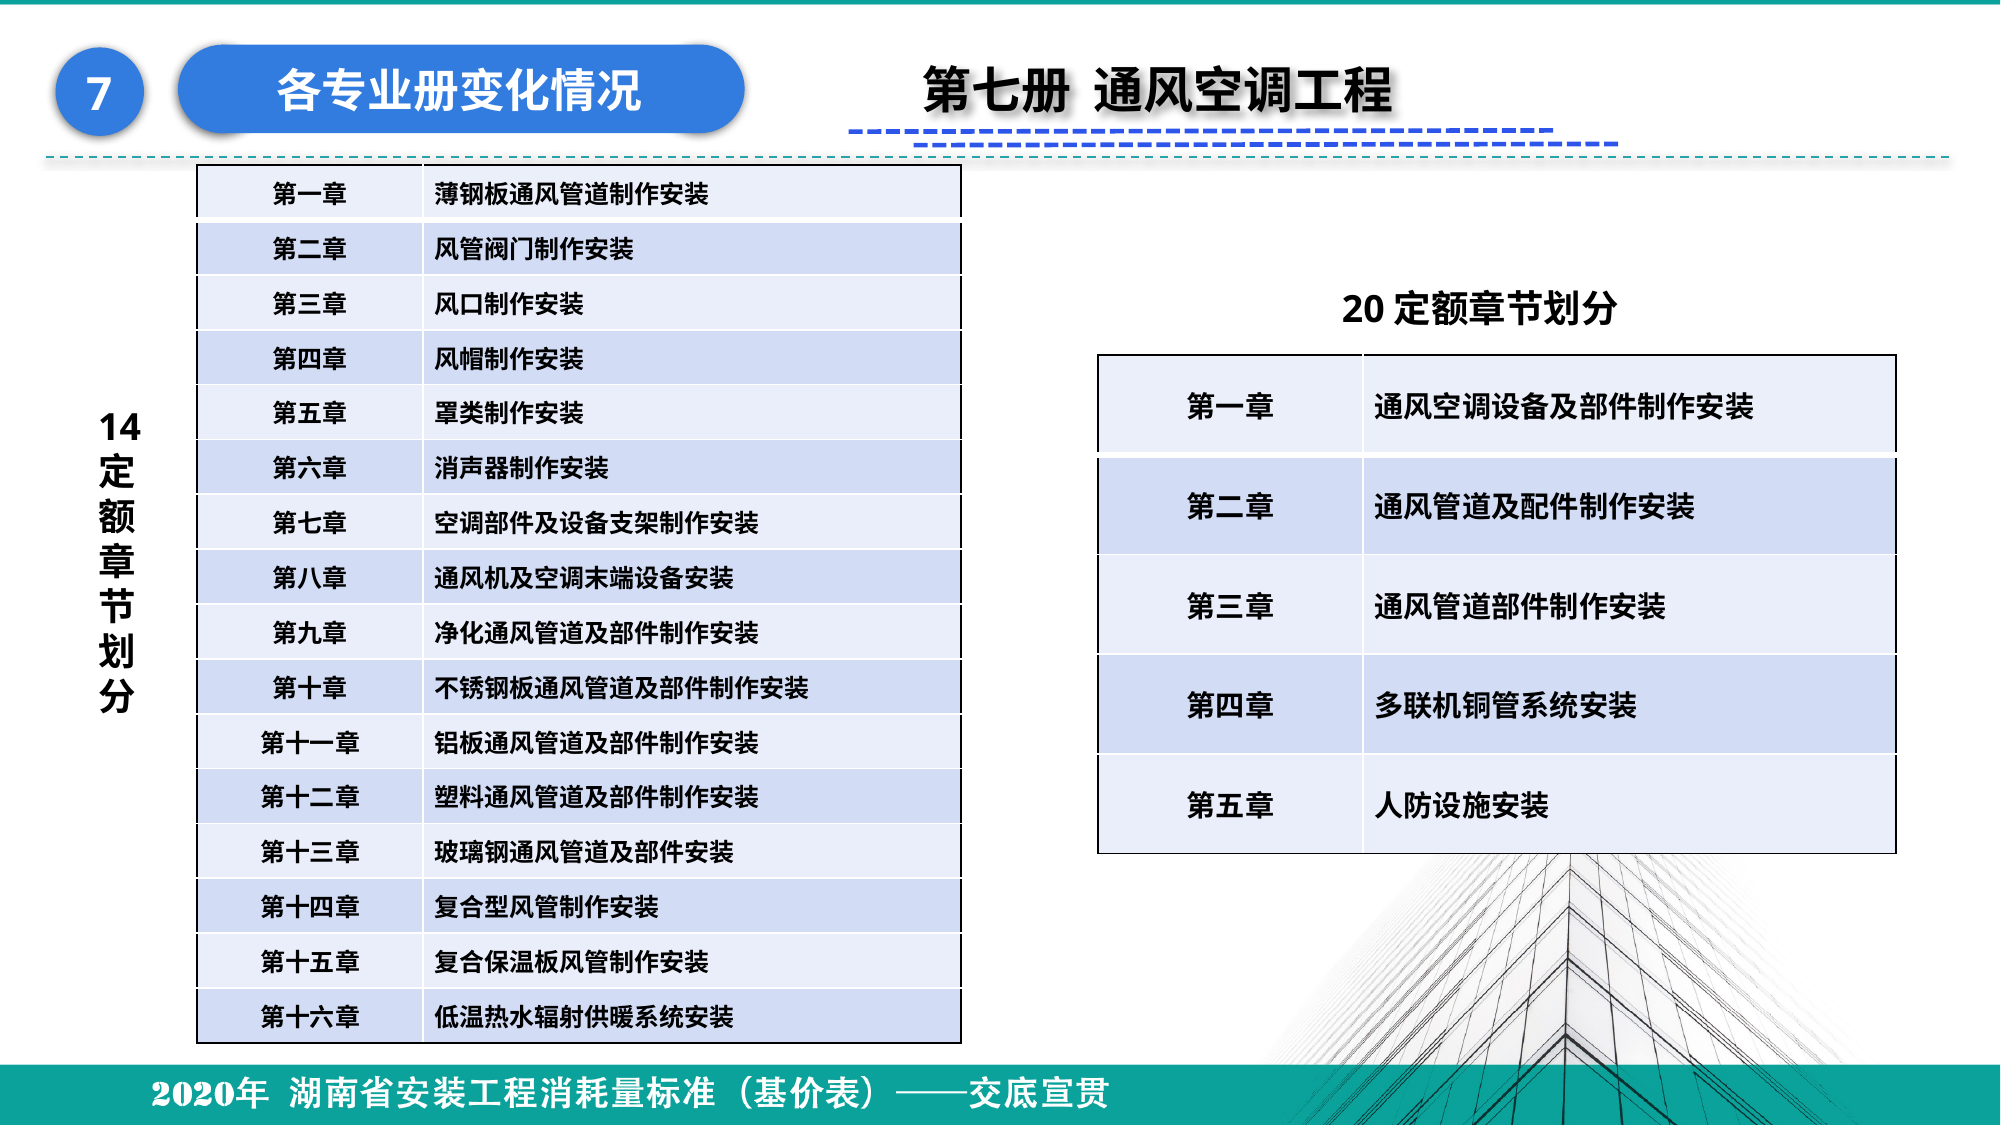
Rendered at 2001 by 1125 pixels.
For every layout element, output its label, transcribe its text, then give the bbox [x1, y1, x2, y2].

table_cell 风帽制作安装 [424, 331, 960, 384]
table_cell 第三章 [1099, 555, 1362, 653]
table_cell 不锈钢板通风管道及部件制作安装 [424, 660, 960, 713]
table_cell 第九章 [198, 605, 422, 658]
table_cell 人防设施安装 [1364, 755, 1895, 853]
table_cell 第三章 [198, 276, 422, 329]
table_cell 通风管道部件制作安装 [1364, 555, 1895, 653]
table_cell 第十六章 [198, 989, 422, 1042]
table_cell 第十三章 [198, 824, 422, 877]
table_cell 第十二章 [198, 769, 422, 823]
text_box 20定额章节划分 [1327, 277, 1637, 338]
table_cell 通风机及空调末端设备安装 [424, 550, 960, 603]
table_cell 第八章 [198, 550, 422, 603]
table_cell 风管阀门制作安装 [424, 223, 960, 274]
table_cell 第十一章 [198, 715, 422, 768]
table_cell 净化通风管道及部件制作安装 [424, 605, 960, 658]
table_cell 第二章 [1099, 458, 1362, 554]
table_cell 罩类制作安装 [424, 385, 960, 439]
table_header 薄钢板通风管道制作安装 [424, 166, 960, 217]
table_header 通风空调设备及部件制作安装 [1364, 356, 1895, 452]
table_cell 多联机铜管系统安装 [1364, 655, 1895, 753]
table_cell 第四章 [198, 331, 422, 384]
table_header 第一章 [1099, 356, 1362, 452]
table_cell 通风管道及配件制作安装 [1364, 458, 1895, 554]
table_cell 第五章 [198, 385, 422, 439]
table_cell 第四章 [1099, 655, 1362, 753]
table_cell 第十章 [198, 660, 422, 713]
slide_number [1918, 0, 2000, 52]
table_cell 消声器制作安装 [424, 440, 960, 493]
table_cell 低温热水辐射供暖系统安装 [424, 989, 960, 1042]
table_cell 风口制作安装 [424, 276, 960, 329]
table_header 第一章 [198, 166, 422, 217]
table_cell 第五章 [1099, 755, 1362, 853]
table_cell 塑料通风管道及部件制作安装 [424, 769, 960, 823]
table_cell 铝板通风管道及部件制作安装 [424, 715, 960, 768]
picture [0, 0, 2001, 1125]
table_cell 复合型风管制作安装 [424, 879, 960, 932]
table_cell 第十五章 [198, 934, 422, 987]
text_box 14定额章节划分 [83, 395, 165, 726]
table_cell 第二章 [198, 223, 422, 274]
table_cell 第十四章 [198, 879, 422, 932]
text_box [45, 44, 1955, 158]
table_cell 第六章 [198, 440, 422, 493]
table_cell 玻璃钢通风管道及部件安装 [424, 824, 960, 877]
table_cell 复合保温板风管制作安装 [424, 934, 960, 987]
table_cell 空调部件及设备支架制作安装 [424, 495, 960, 548]
table_cell 第七章 [198, 495, 422, 548]
